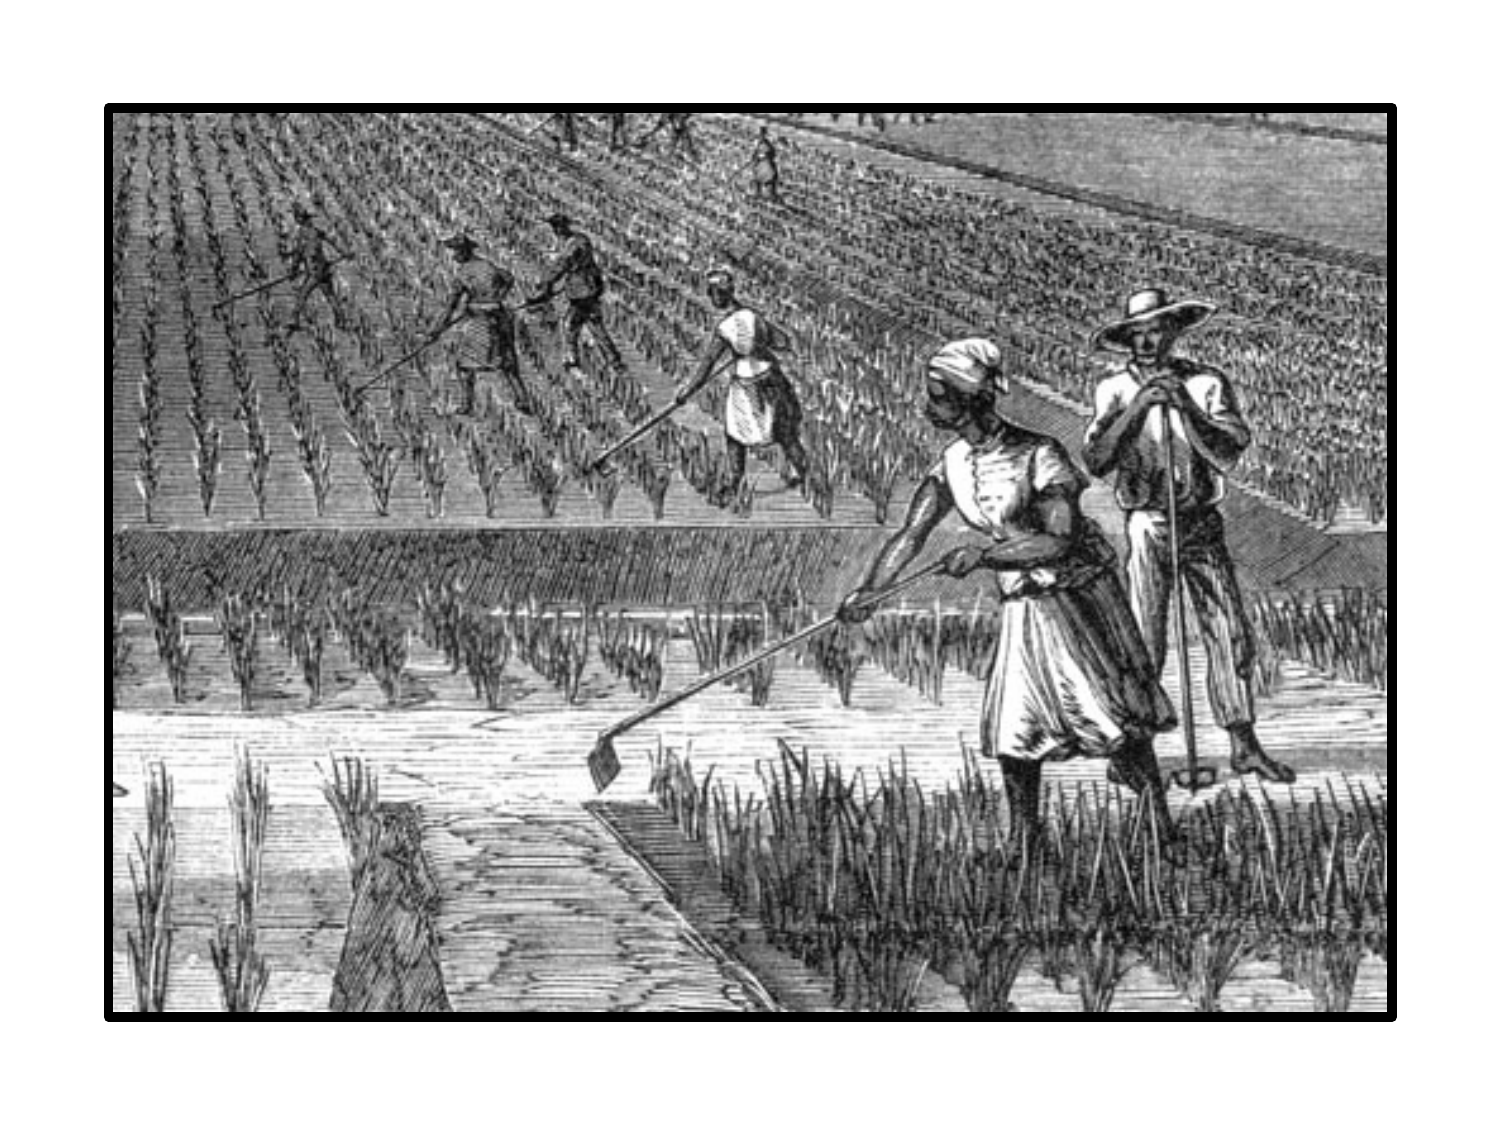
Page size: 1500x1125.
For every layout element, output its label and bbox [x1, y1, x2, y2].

picture [113, 112, 1388, 1013]
